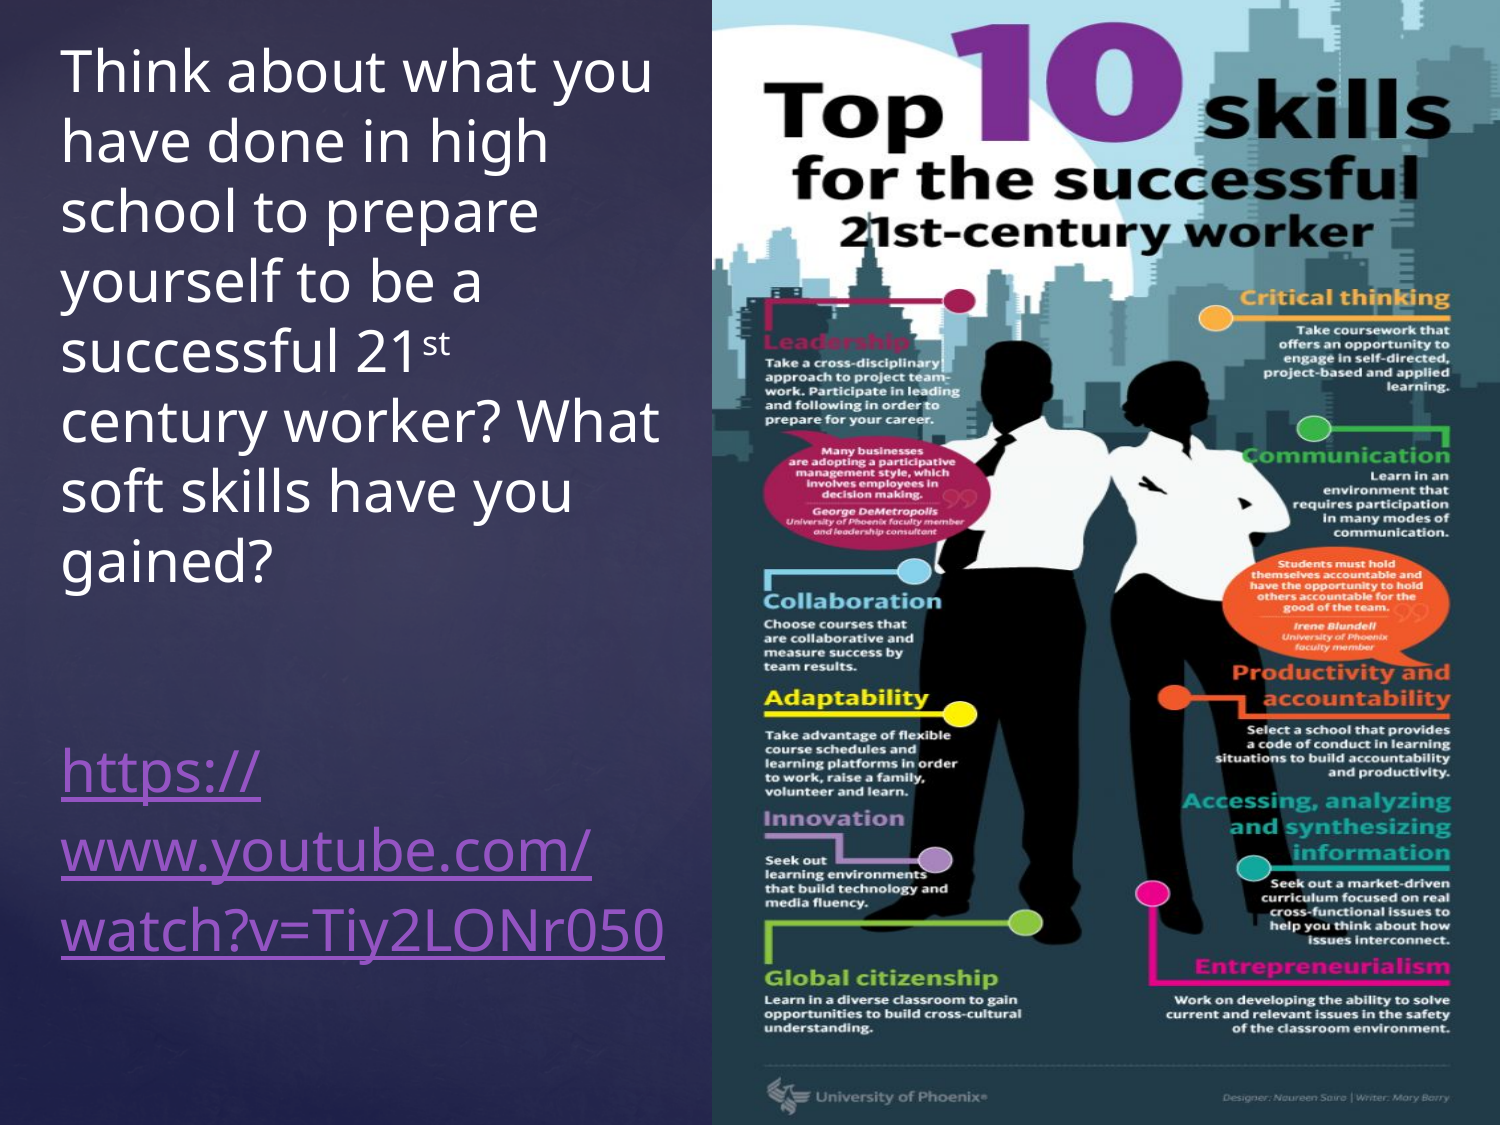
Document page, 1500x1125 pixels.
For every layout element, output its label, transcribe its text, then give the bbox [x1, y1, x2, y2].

picture [711, 0, 1500, 1125]
text_box Think about what you have done in high school to prepare yourself to be a successful 21st century worker? What soft skills have you gained? https://www.youtube.com/watch?v=Tiy2LONr050 [45, 27, 684, 1125]
